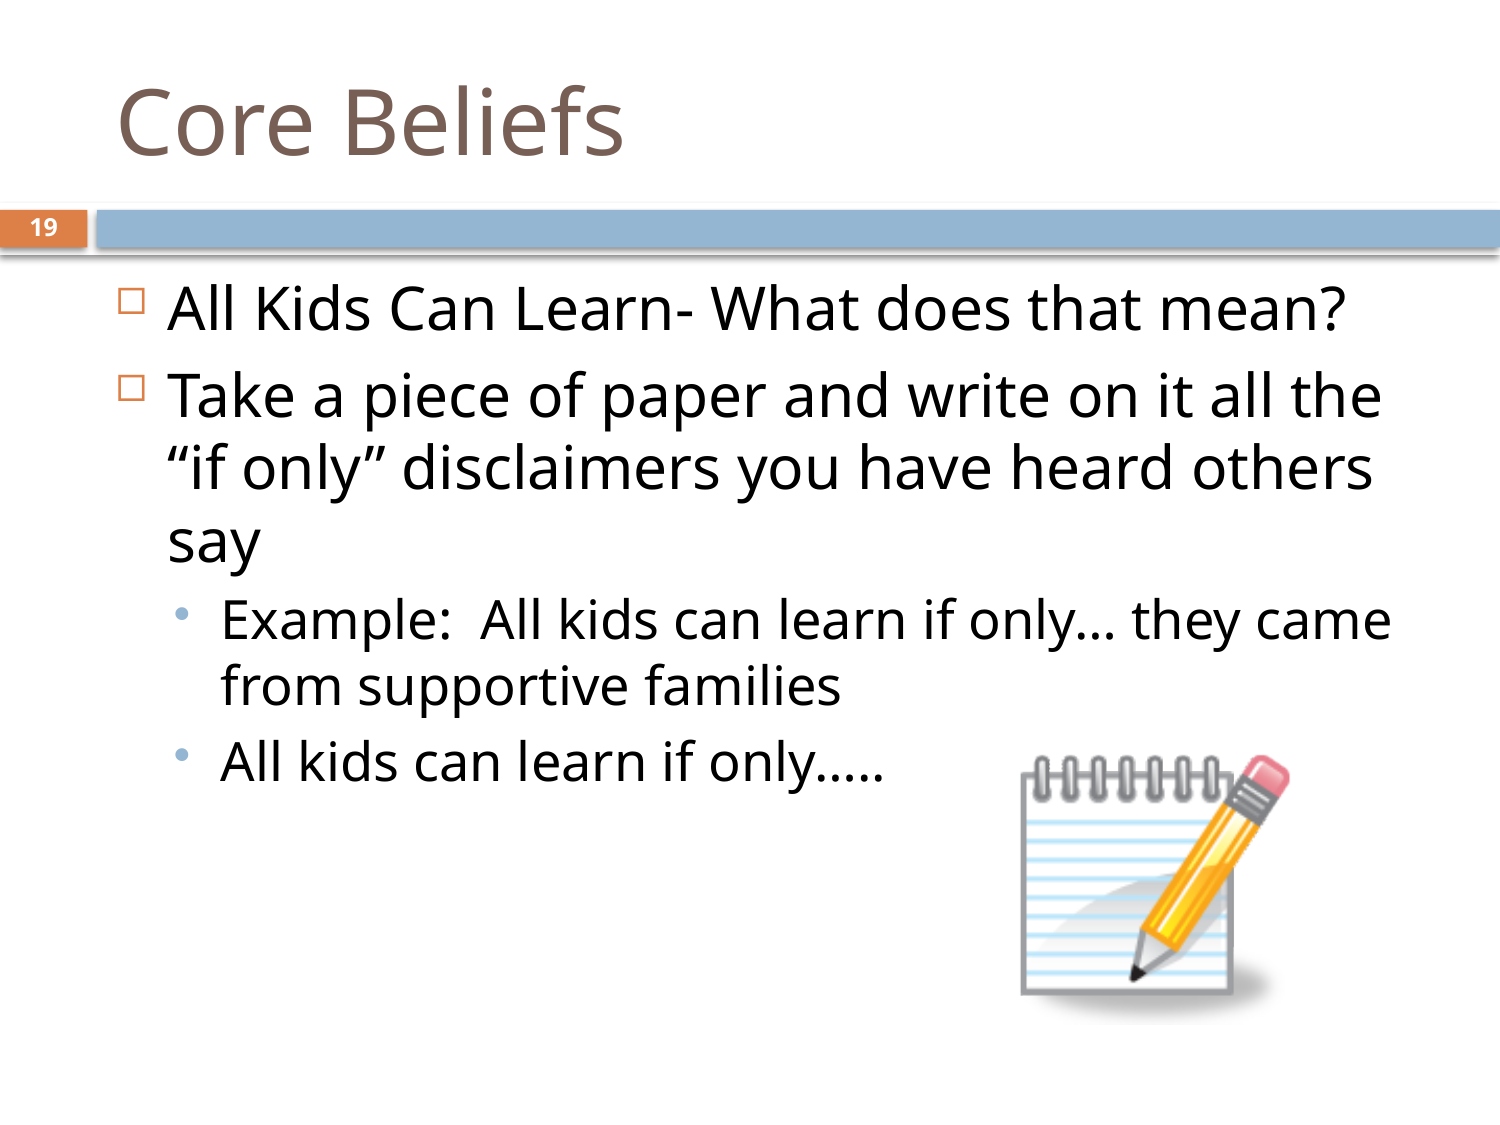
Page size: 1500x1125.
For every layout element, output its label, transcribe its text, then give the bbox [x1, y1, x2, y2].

title Core Beliefs [100, 37, 1439, 201]
picture [1001, 724, 1303, 1026]
slide_number 19 [0, 208, 88, 249]
list All Kids Can Learn- What does that mean? Take a piece of paper and write on it all the “if only” disclaimers you have heard others say Example: All kids can learn if only… they came from supportive families All kids can learn if only….. [100, 262, 1439, 1001]
